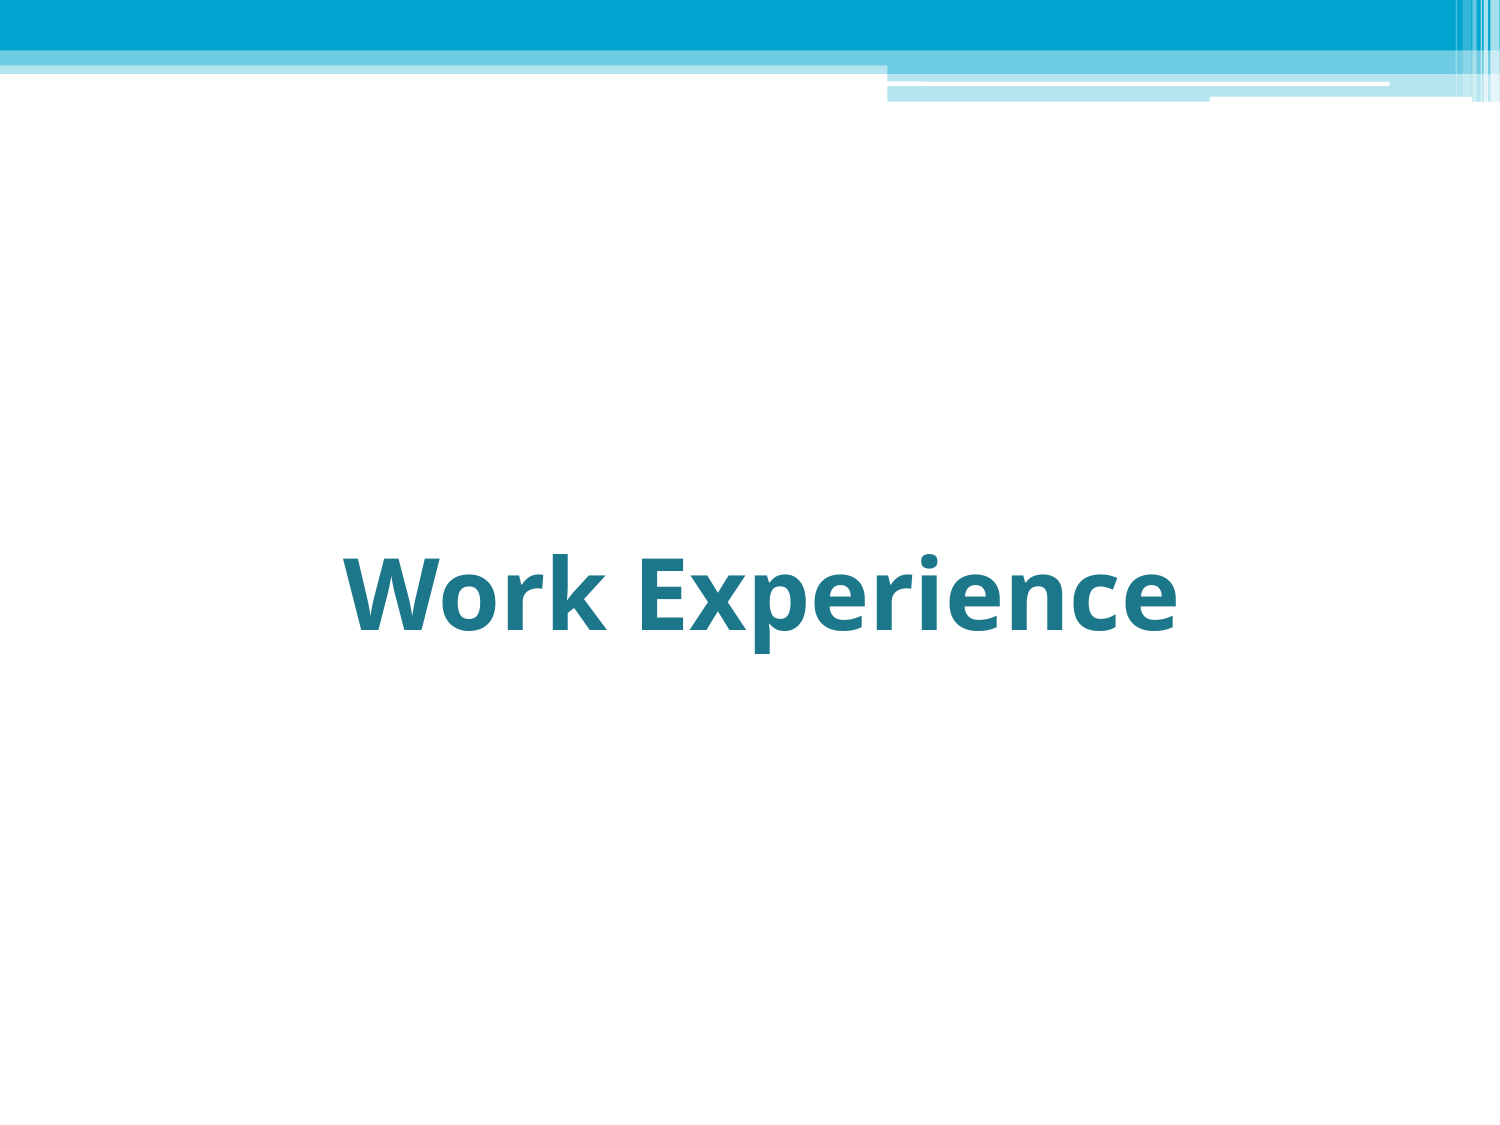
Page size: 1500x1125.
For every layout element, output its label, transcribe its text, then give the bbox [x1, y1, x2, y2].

title Work Experience [225, 387, 1300, 658]
